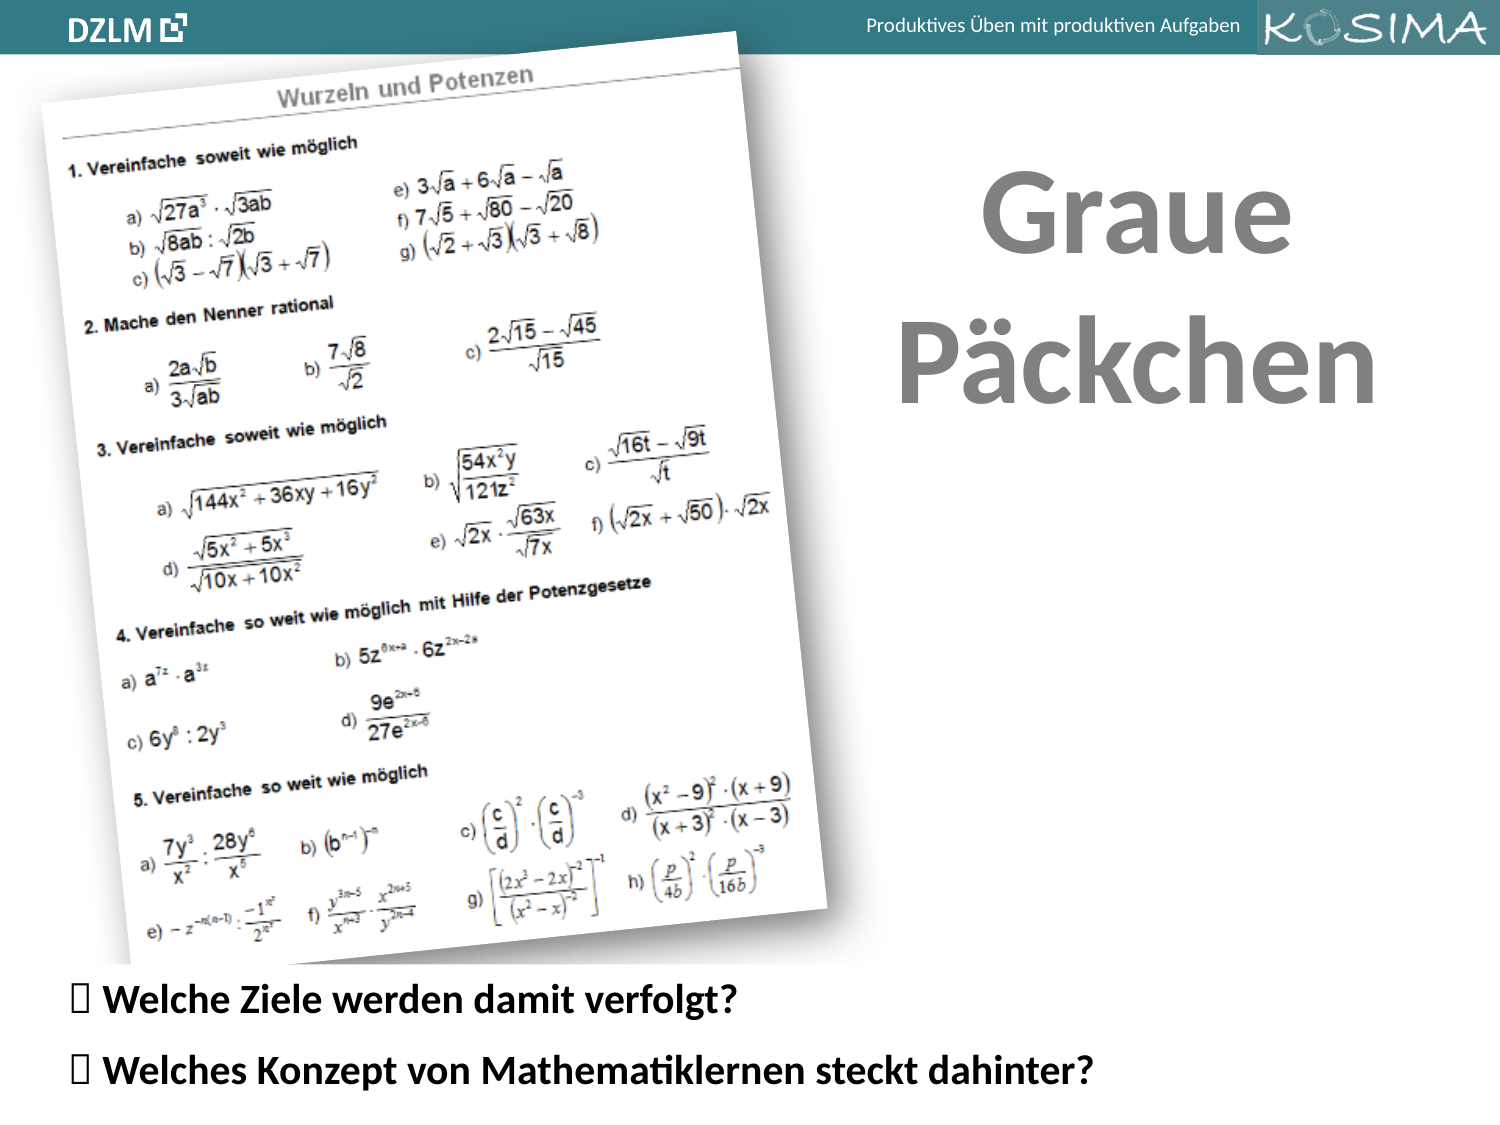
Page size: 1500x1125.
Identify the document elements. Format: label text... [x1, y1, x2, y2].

text_box Graue Päckchen [792, 196, 1483, 362]
text_box  Welche Ziele werden damit verfolgt?  Welches Konzept von Mathematiklernen steckt dahinter? [53, 964, 1500, 1101]
picture [41, 30, 828, 964]
